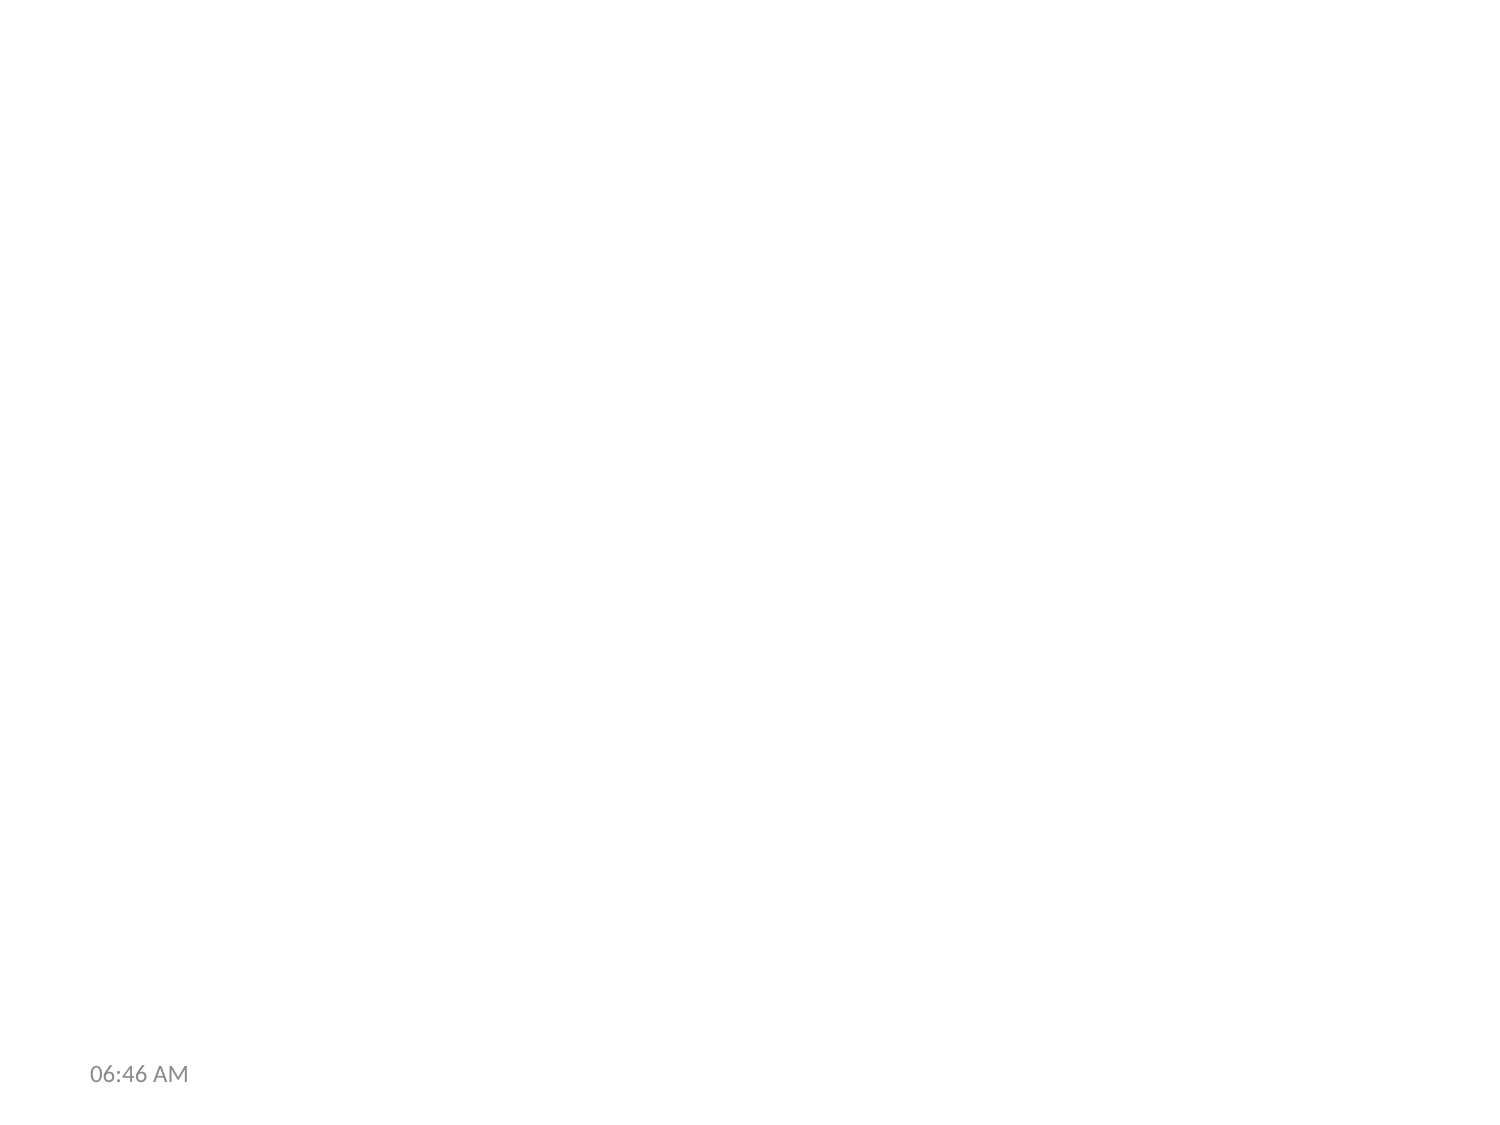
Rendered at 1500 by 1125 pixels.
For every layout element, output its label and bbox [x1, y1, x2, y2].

slide_number [75, 1042, 425, 1103]
